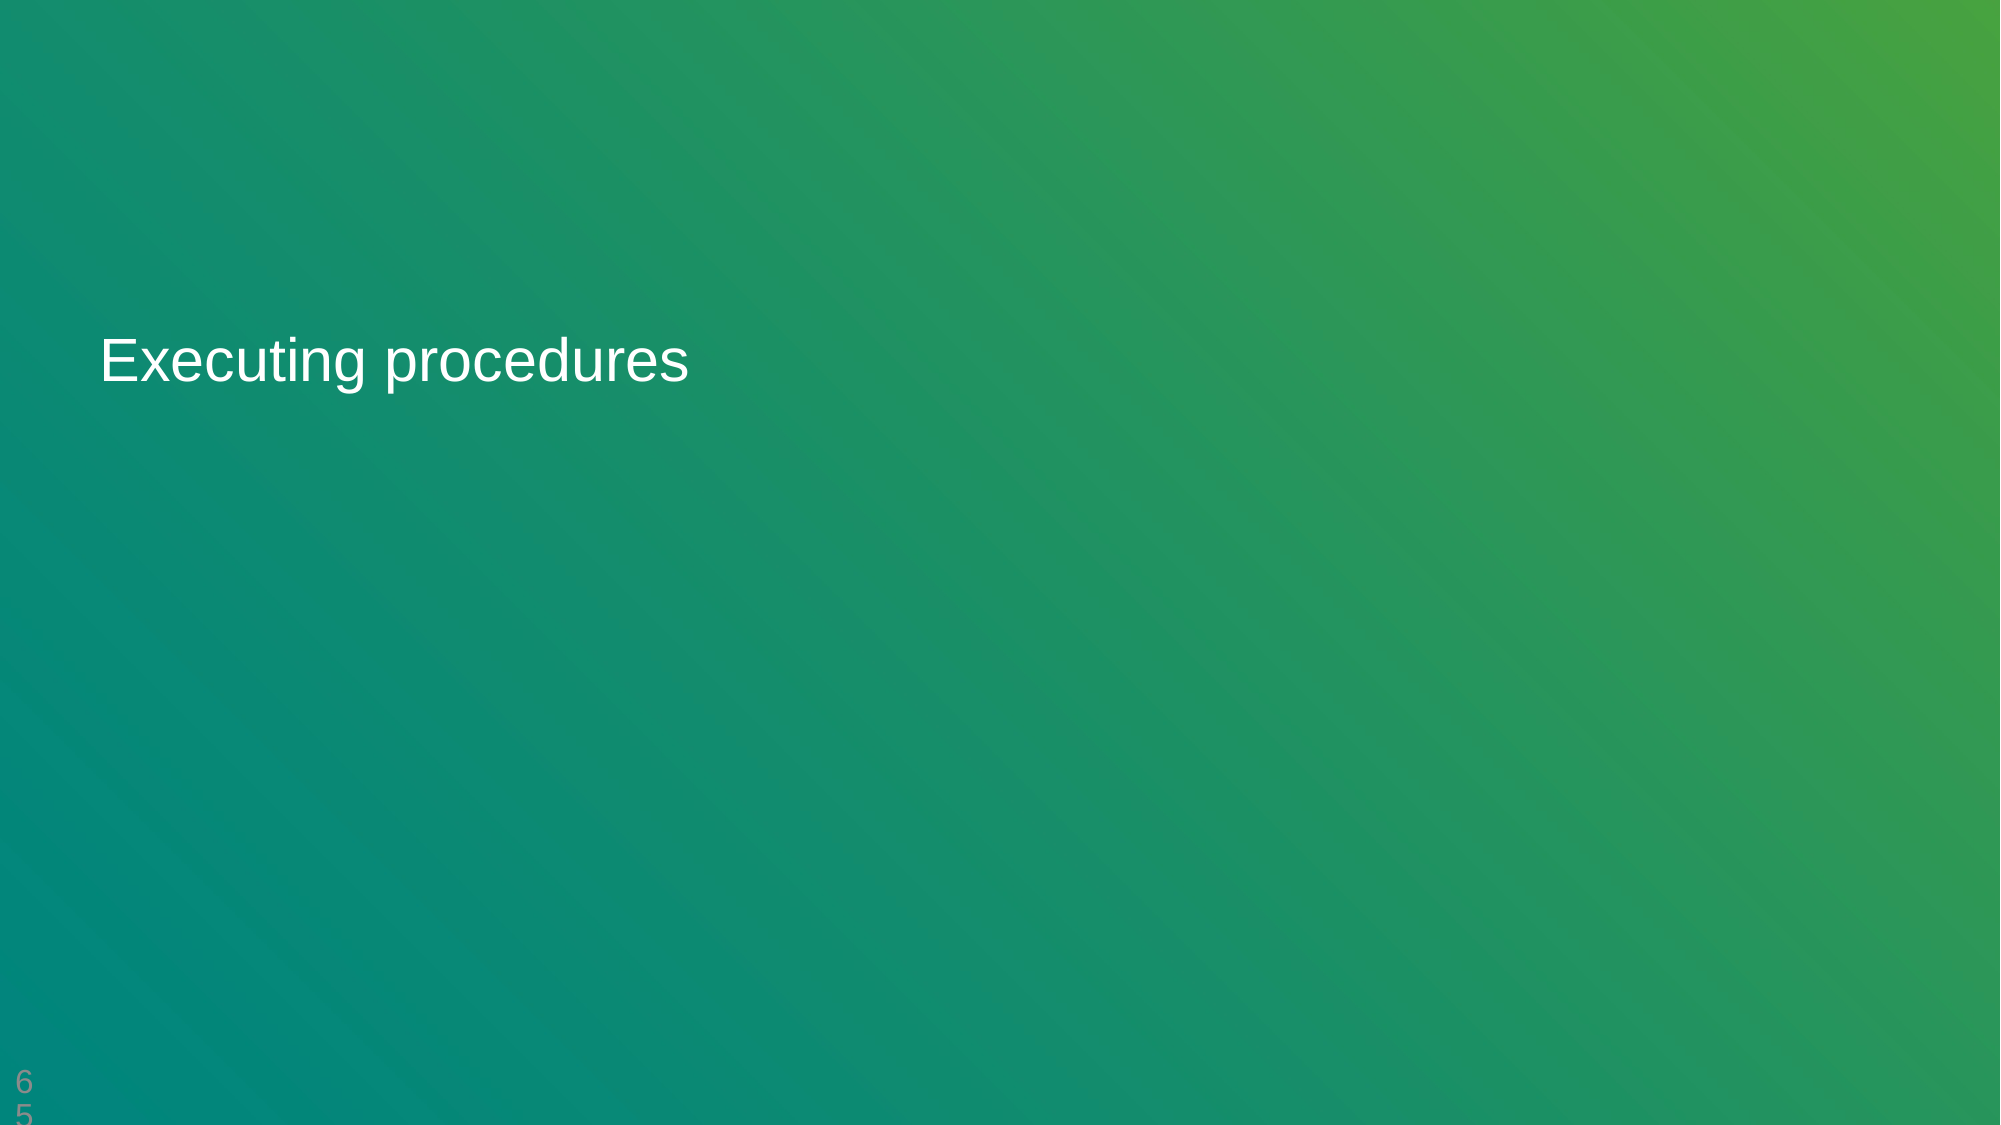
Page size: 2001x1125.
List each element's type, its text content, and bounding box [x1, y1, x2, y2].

title Executing procedures [99, 309, 1601, 668]
picture [0, 0, 2000, 1125]
slide_number 65 [0, 1050, 47, 1111]
